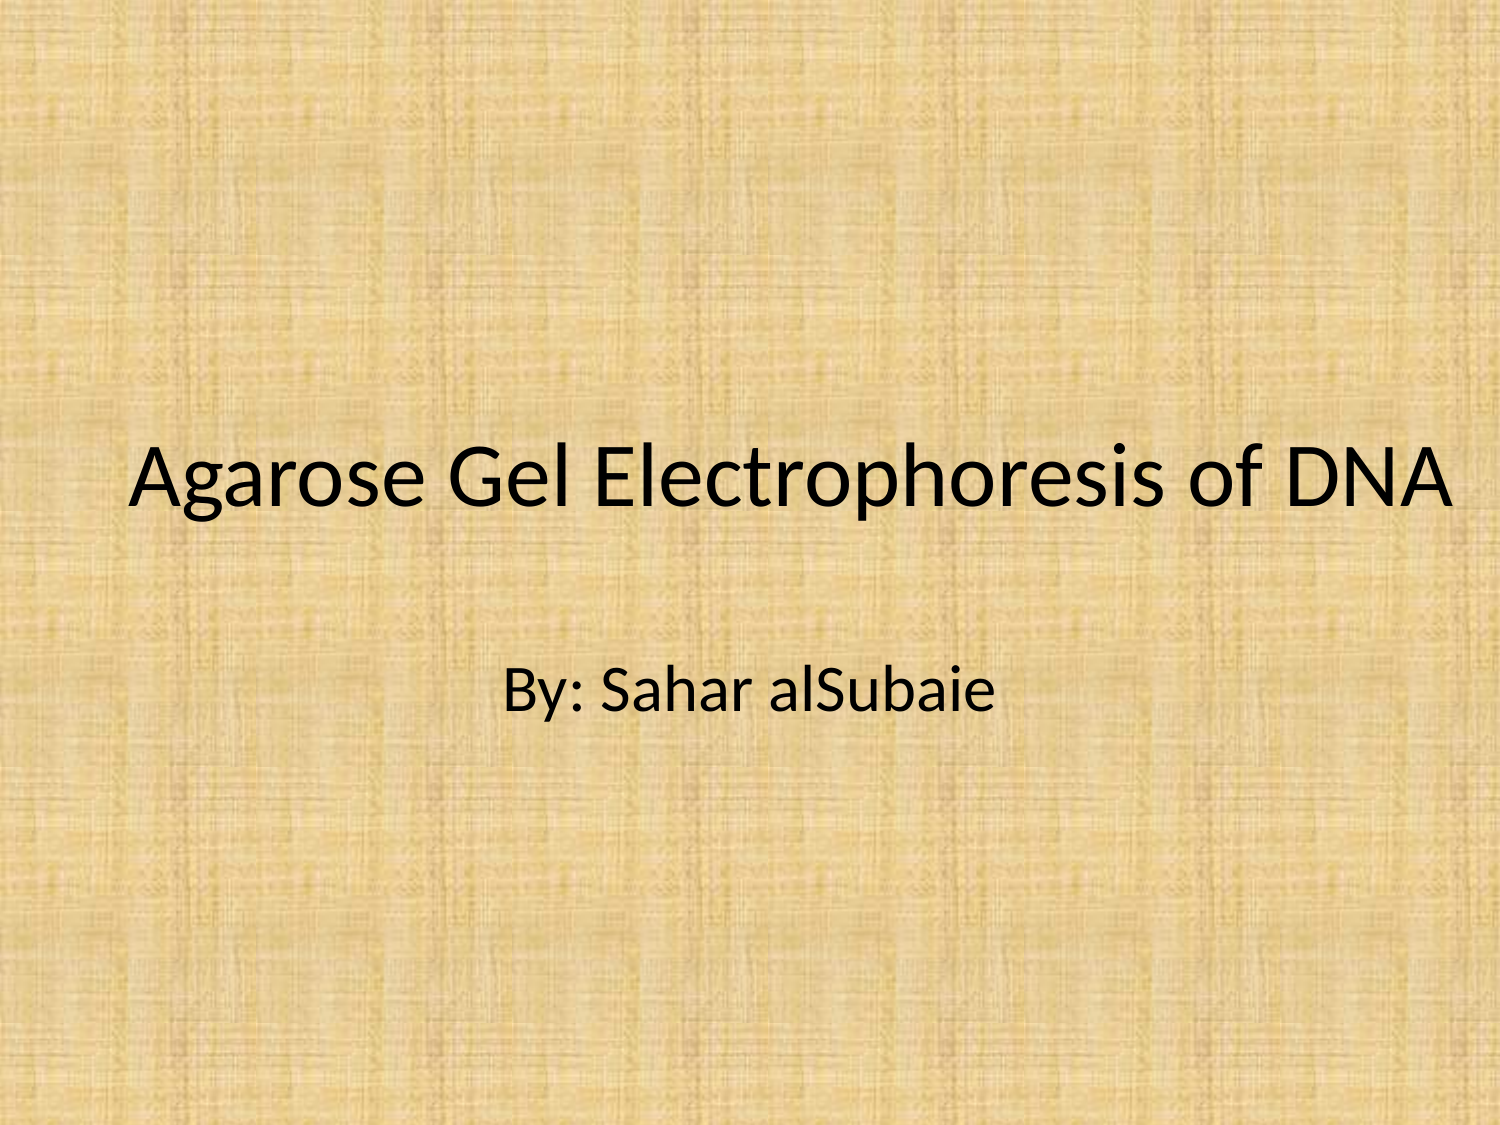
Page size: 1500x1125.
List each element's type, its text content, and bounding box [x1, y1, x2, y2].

picture [0, 0, 1500, 1125]
subtitle By: Sahar alSubaie [225, 637, 1275, 925]
title Agarose Gel Electrophoresis of DNA [112, 349, 1471, 591]
